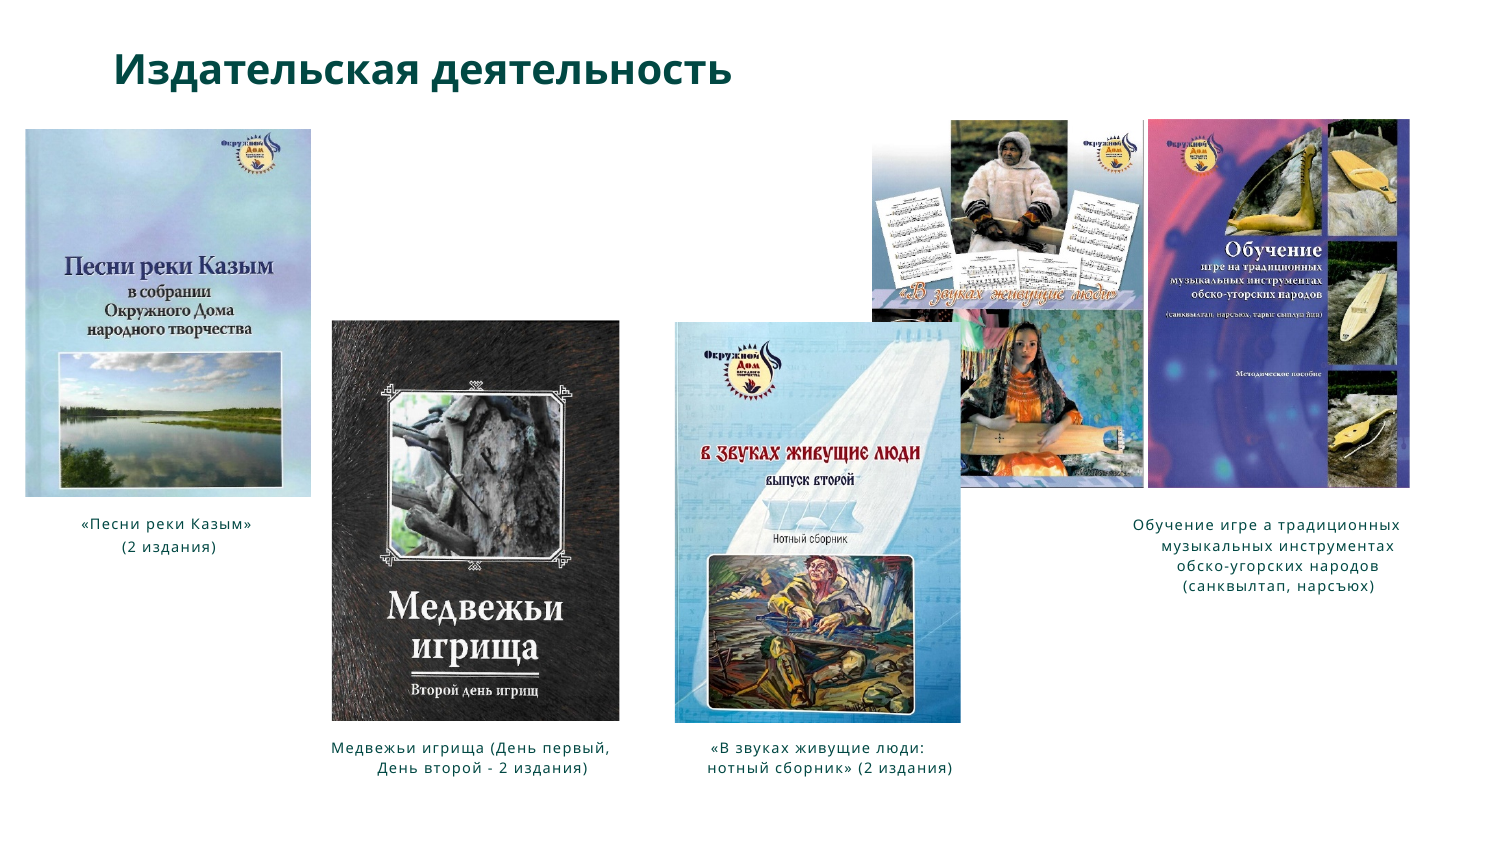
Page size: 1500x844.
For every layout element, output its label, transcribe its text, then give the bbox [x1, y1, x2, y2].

picture [1148, 119, 1410, 489]
picture [331, 320, 620, 721]
text_box «Песни реки Казым» (2 издания) [25, 510, 311, 555]
picture [24, 128, 312, 497]
picture [674, 120, 1144, 724]
text_box Медвежьи игрища (День первый, День второй - 2 издания) [327, 734, 614, 777]
title Издательская деятельность [110, 40, 1347, 184]
text_box Обучение игре а традиционных музыкальных инструментах обско-угорских народов (санквылтап, нарсъюх) [1123, 511, 1410, 594]
text_box «В звуках живущие люди: нотный сборник» (2 издания) [675, 734, 961, 777]
